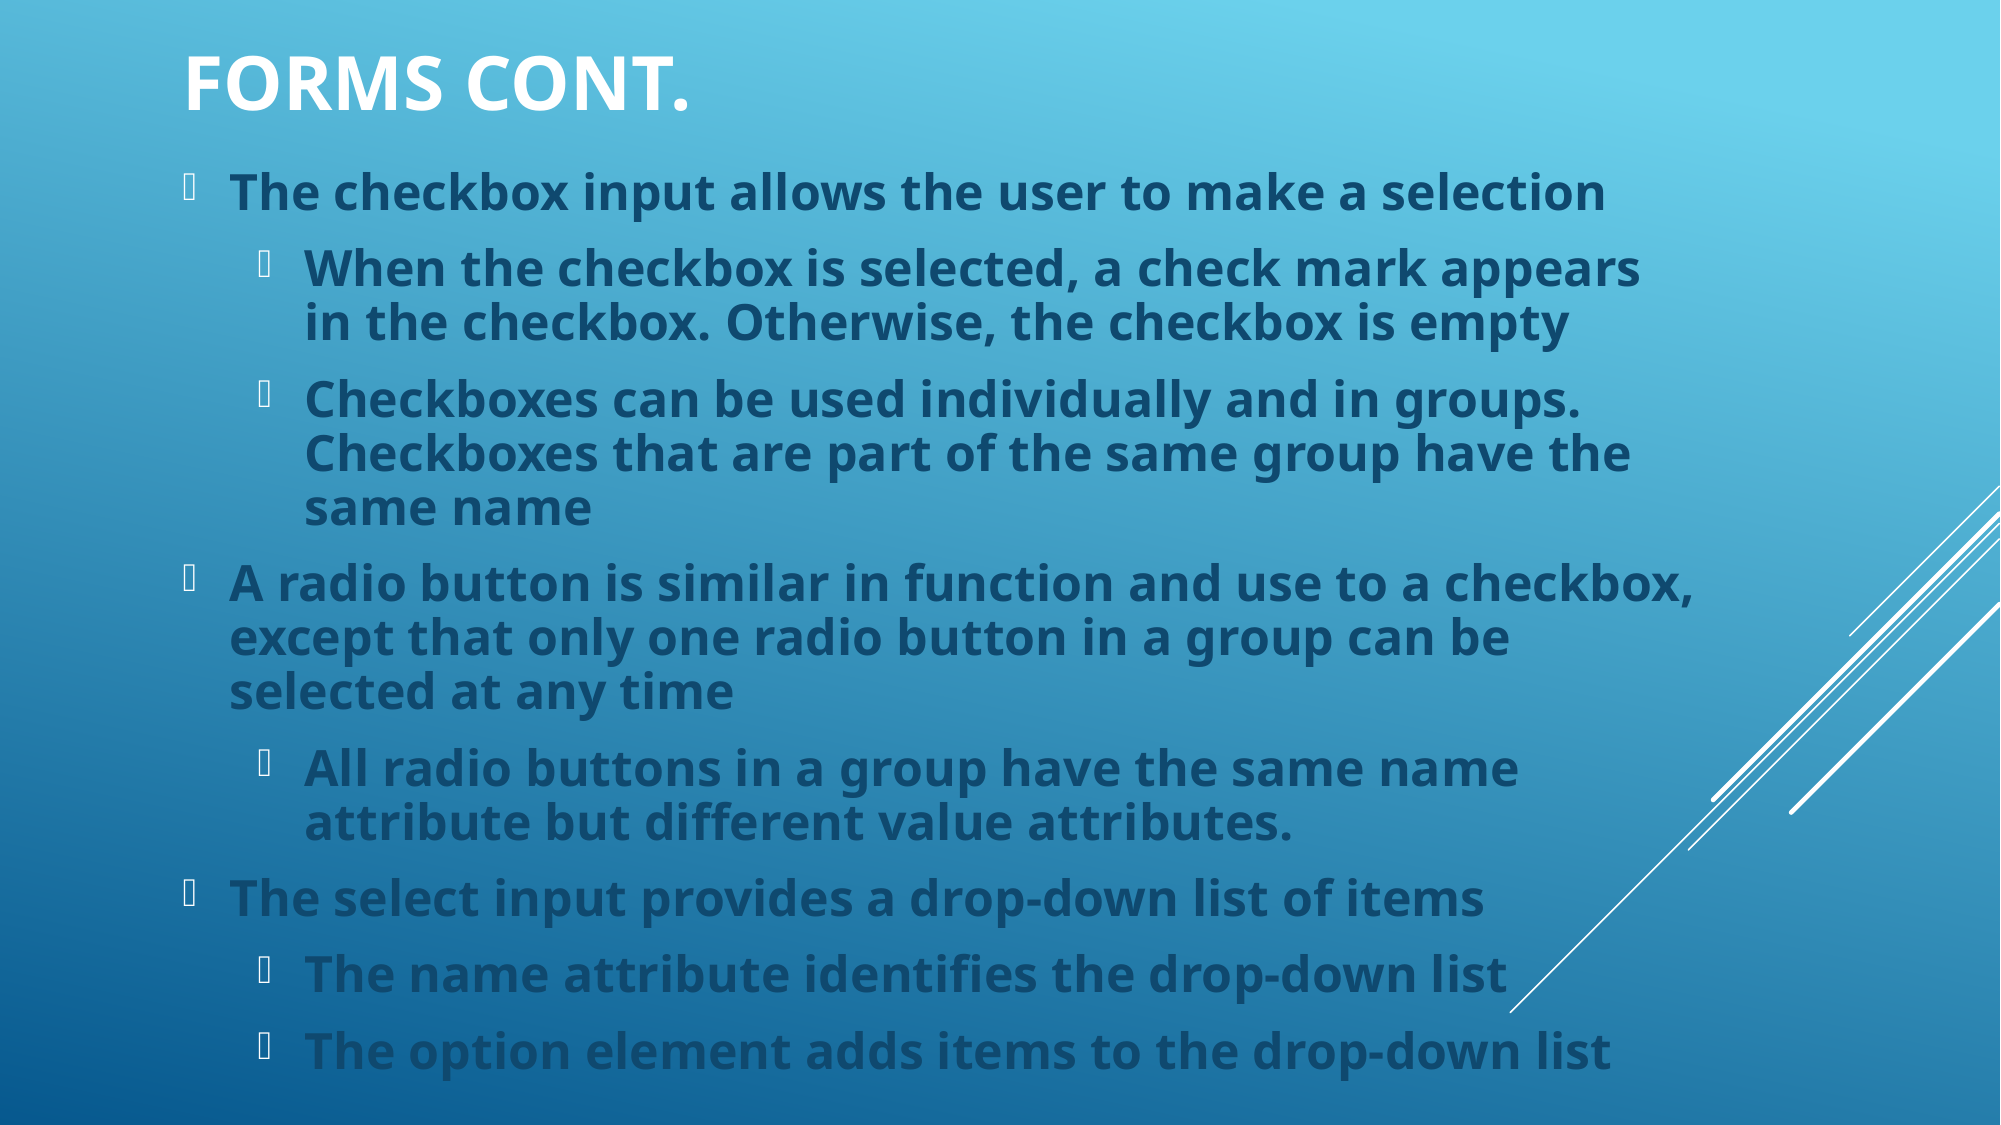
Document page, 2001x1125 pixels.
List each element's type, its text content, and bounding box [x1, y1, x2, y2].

text_box The checkbox input allows the user to make a selection When the checkbox is selected, a check mark appears in the checkbox. Otherwise, the checkbox is empty Checkboxes can be used individually and in groups. Checkboxes that are part of the same group have the same name A radio button is similar in function and use to a checkbox, except that only one radio button in a group can be selected at any time All radio buttons in a group have the same name attribute but different value attributes. The select input provides a drop-down list of items The name attribute identifies the drop-down list The option element adds items to the drop-down list [167, 159, 1717, 1125]
text_box Forms Cont. [167, 27, 742, 133]
